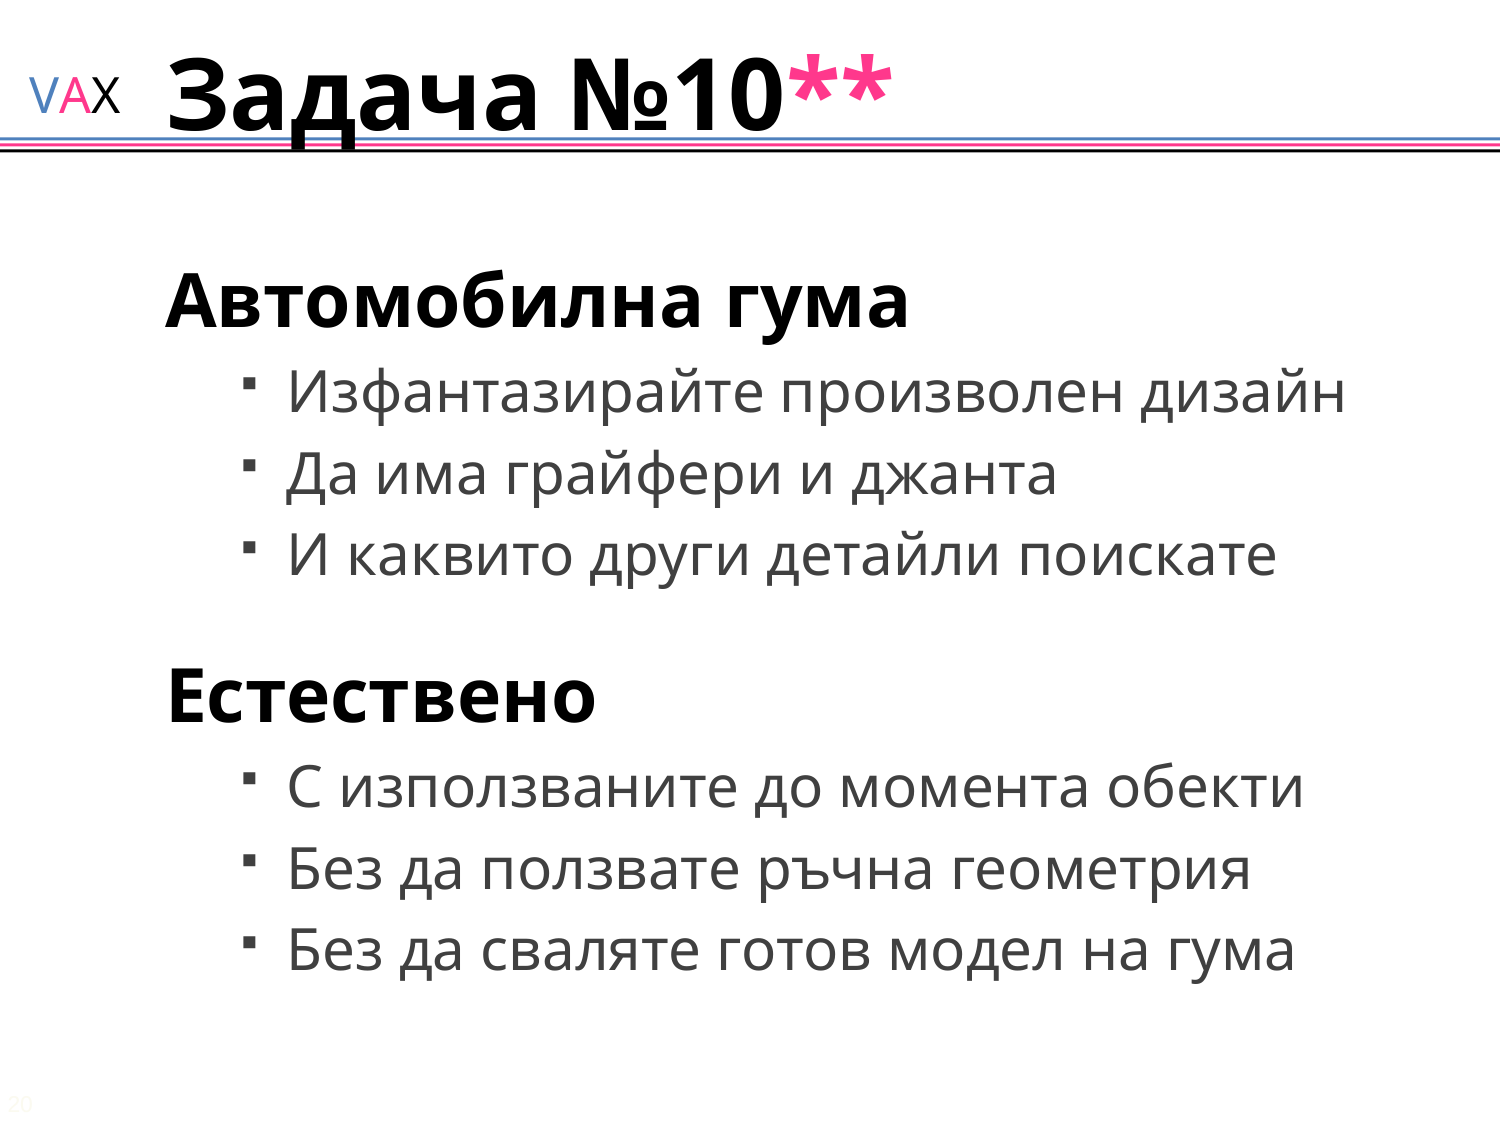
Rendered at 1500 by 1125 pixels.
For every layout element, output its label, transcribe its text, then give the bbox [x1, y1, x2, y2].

list Автомобилна гума Изфантазирайте произволен дизайн Да има грайфери и джанта И каквито други детайли поискате Естествено С използваните до момента обекти Без да ползвате ръчна геометрия Без да сваляте готов модел на гума [150, 200, 1488, 1113]
title Задача №10** [0, 37, 1500, 144]
